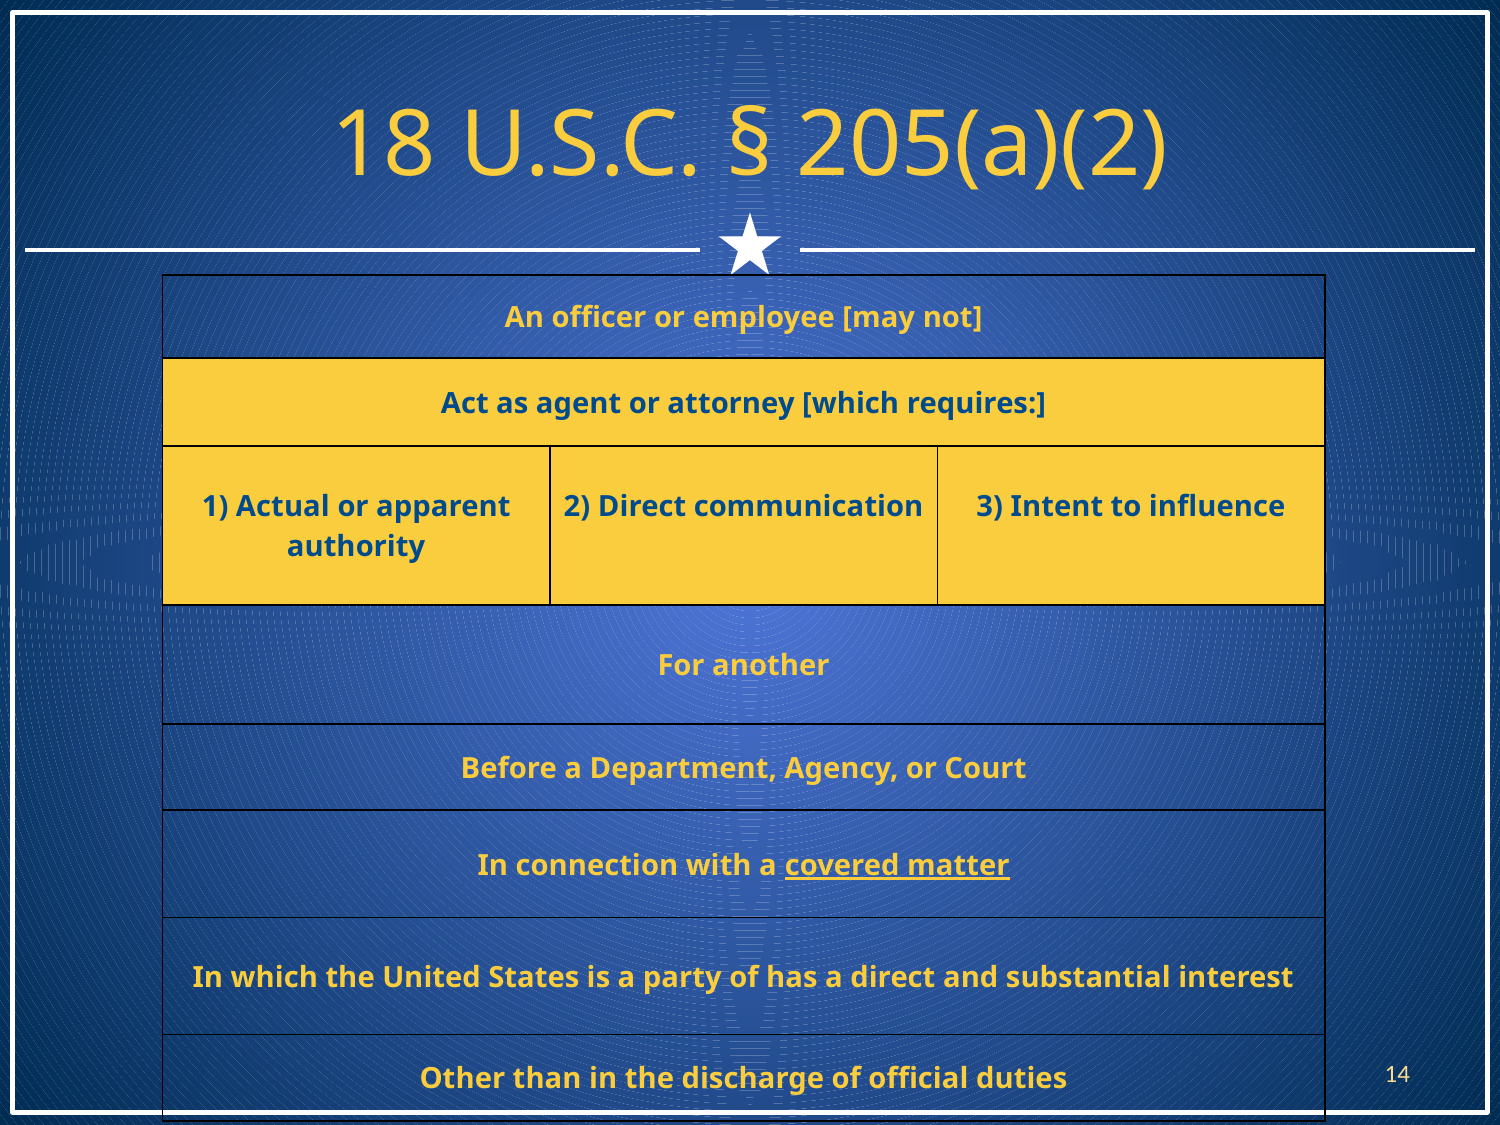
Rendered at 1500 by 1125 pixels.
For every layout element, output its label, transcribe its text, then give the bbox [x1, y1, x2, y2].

table_cell 2) Direct communication [551, 447, 937, 604]
table_cell Act as agent or attorney [which requires:] [163, 359, 1324, 445]
table_cell Before a Department, Agency, or Court [163, 725, 1324, 809]
table_cell 3) Intent to influence [938, 447, 1324, 604]
table_header An officer or employee [may not] [163, 276, 1324, 357]
table_cell 1) Actual or apparent authority [163, 447, 549, 604]
table_cell In which the United States is a party of has a direct and substantial interest [163, 918, 1324, 1034]
slide_number 14 [1326, 1042, 1425, 1103]
title 18 U.S.C. § 205(a)(2) [75, 45, 1425, 233]
table_cell In connection with a covered matter [163, 811, 1324, 917]
table_cell Other than in the discharge of official duties [163, 1035, 1324, 1120]
table_cell For another [163, 606, 1324, 723]
